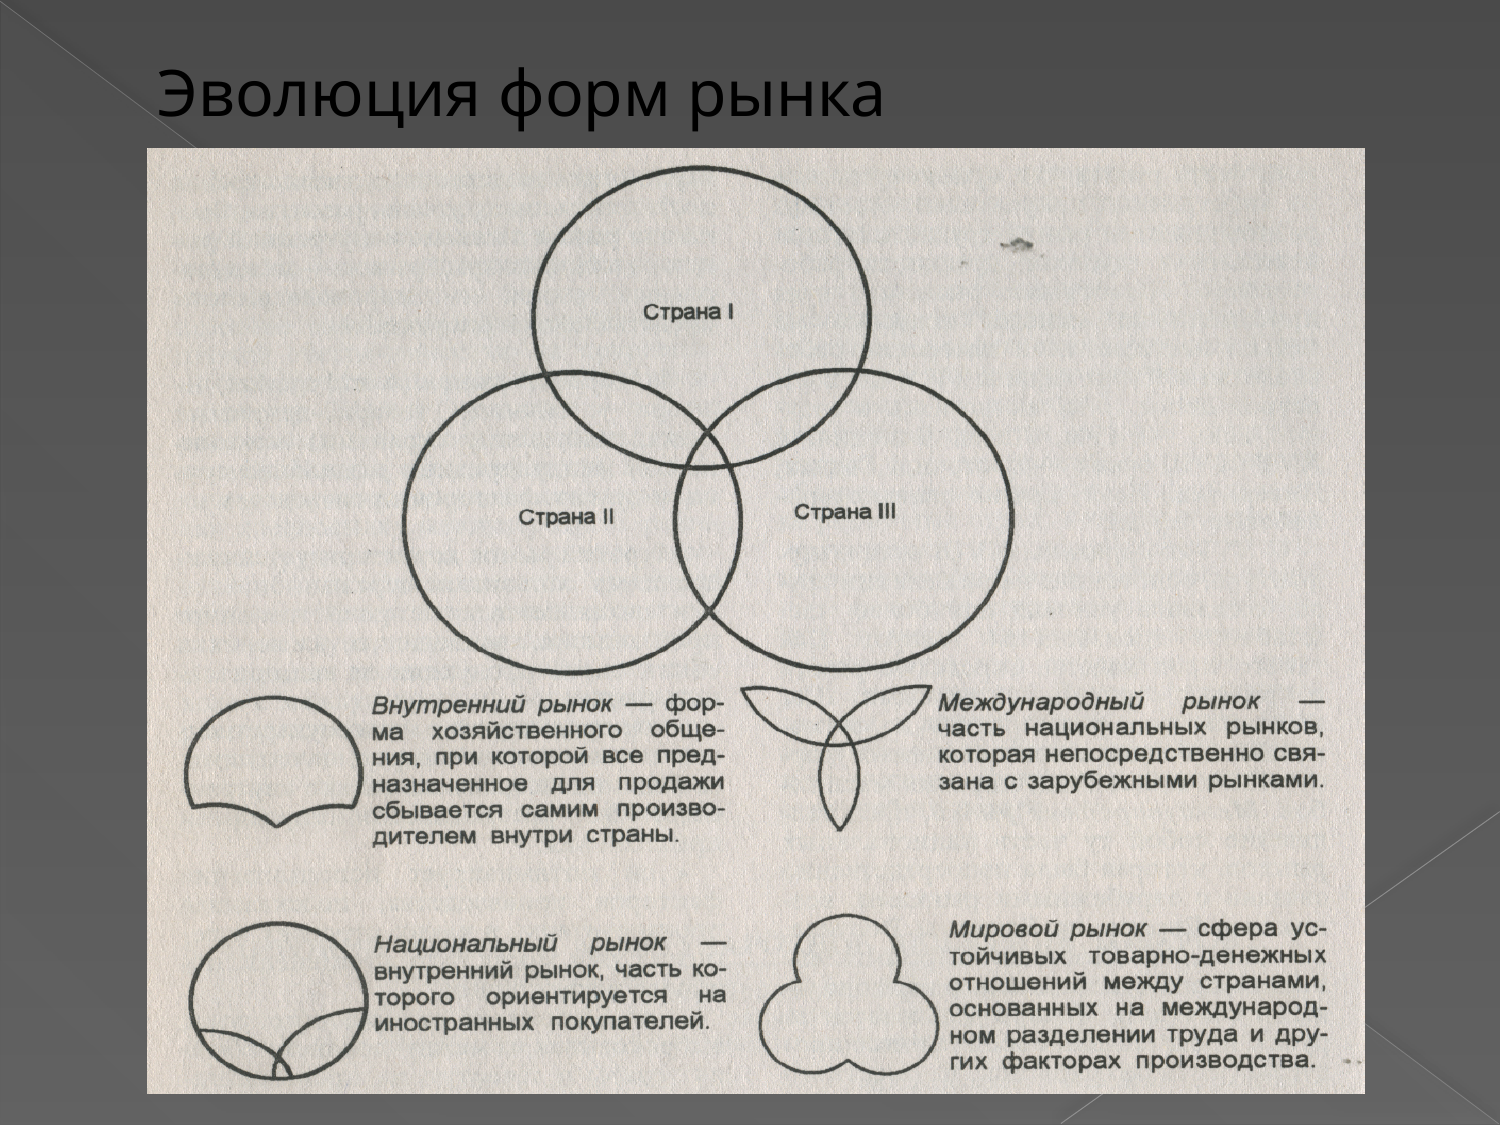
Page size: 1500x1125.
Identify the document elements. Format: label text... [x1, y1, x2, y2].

picture [147, 148, 1365, 1095]
title Эволюция форм рынка [75, 45, 1425, 138]
